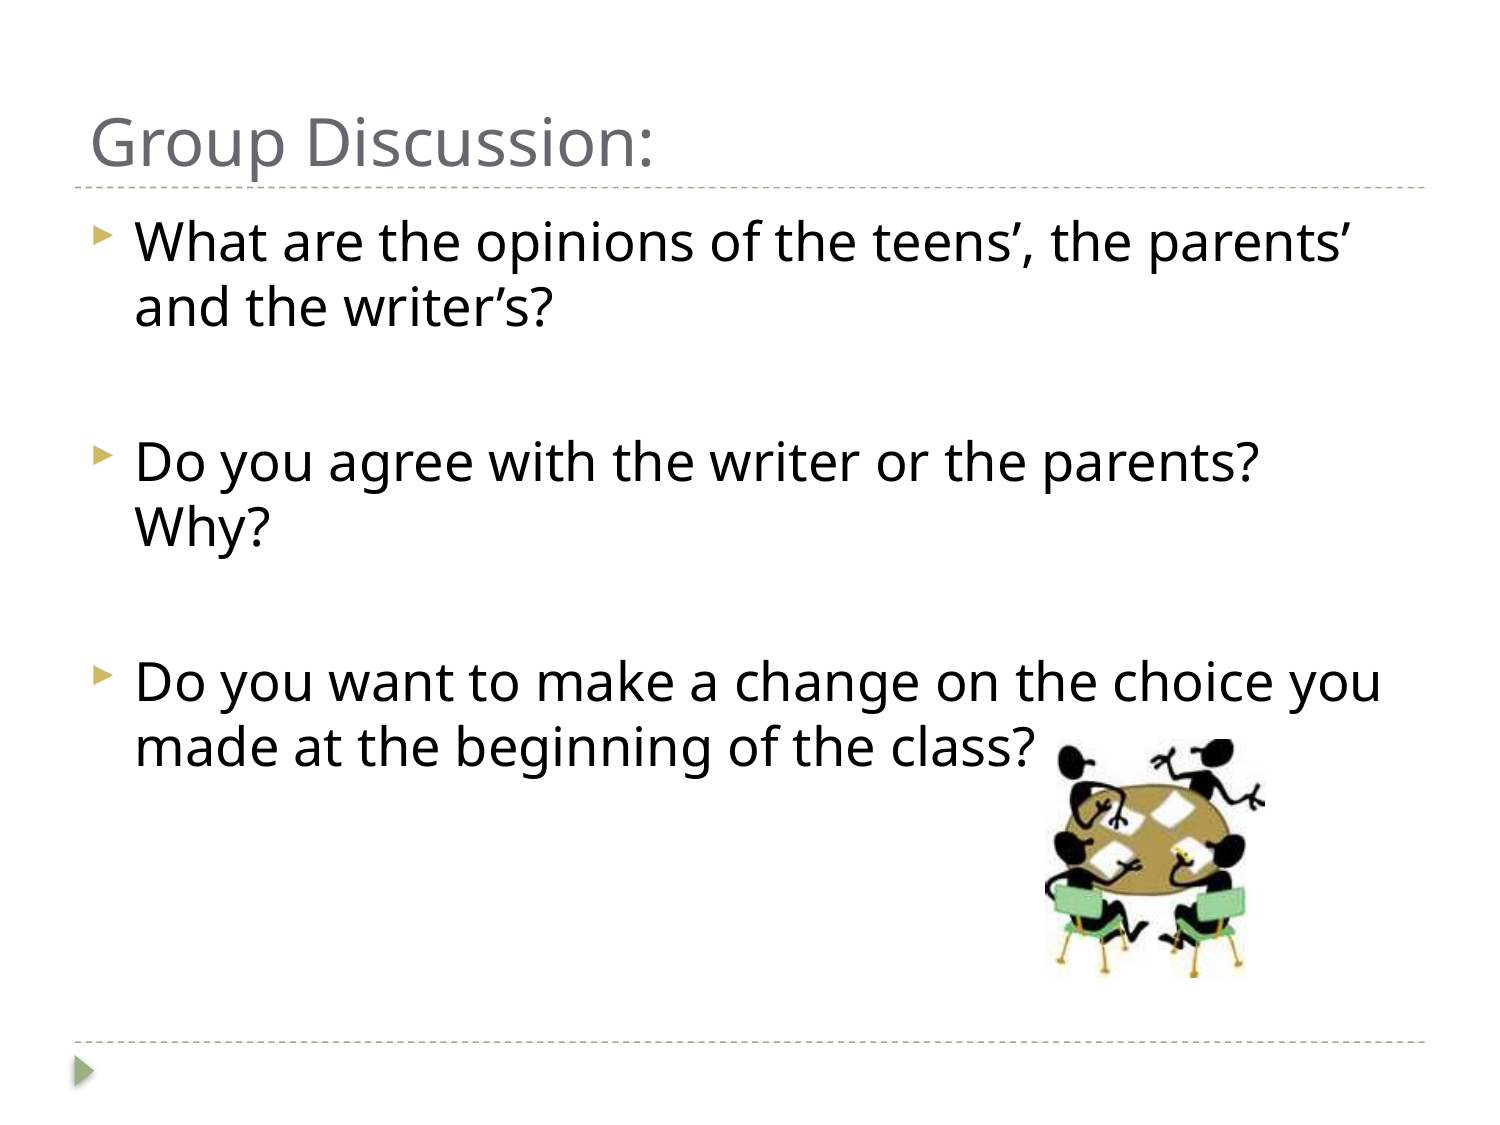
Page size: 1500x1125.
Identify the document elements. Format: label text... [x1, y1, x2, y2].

picture [1045, 739, 1265, 978]
title Group Discussion: [75, 24, 1425, 188]
text_box [230, 512, 998, 1125]
list What are the opinions of the teens’, the parents’ and the writer’s? Do you agree with the writer or the parents? Why? Do you want to make a change on the choice you made at the beginning of the class? [75, 200, 1425, 1010]
